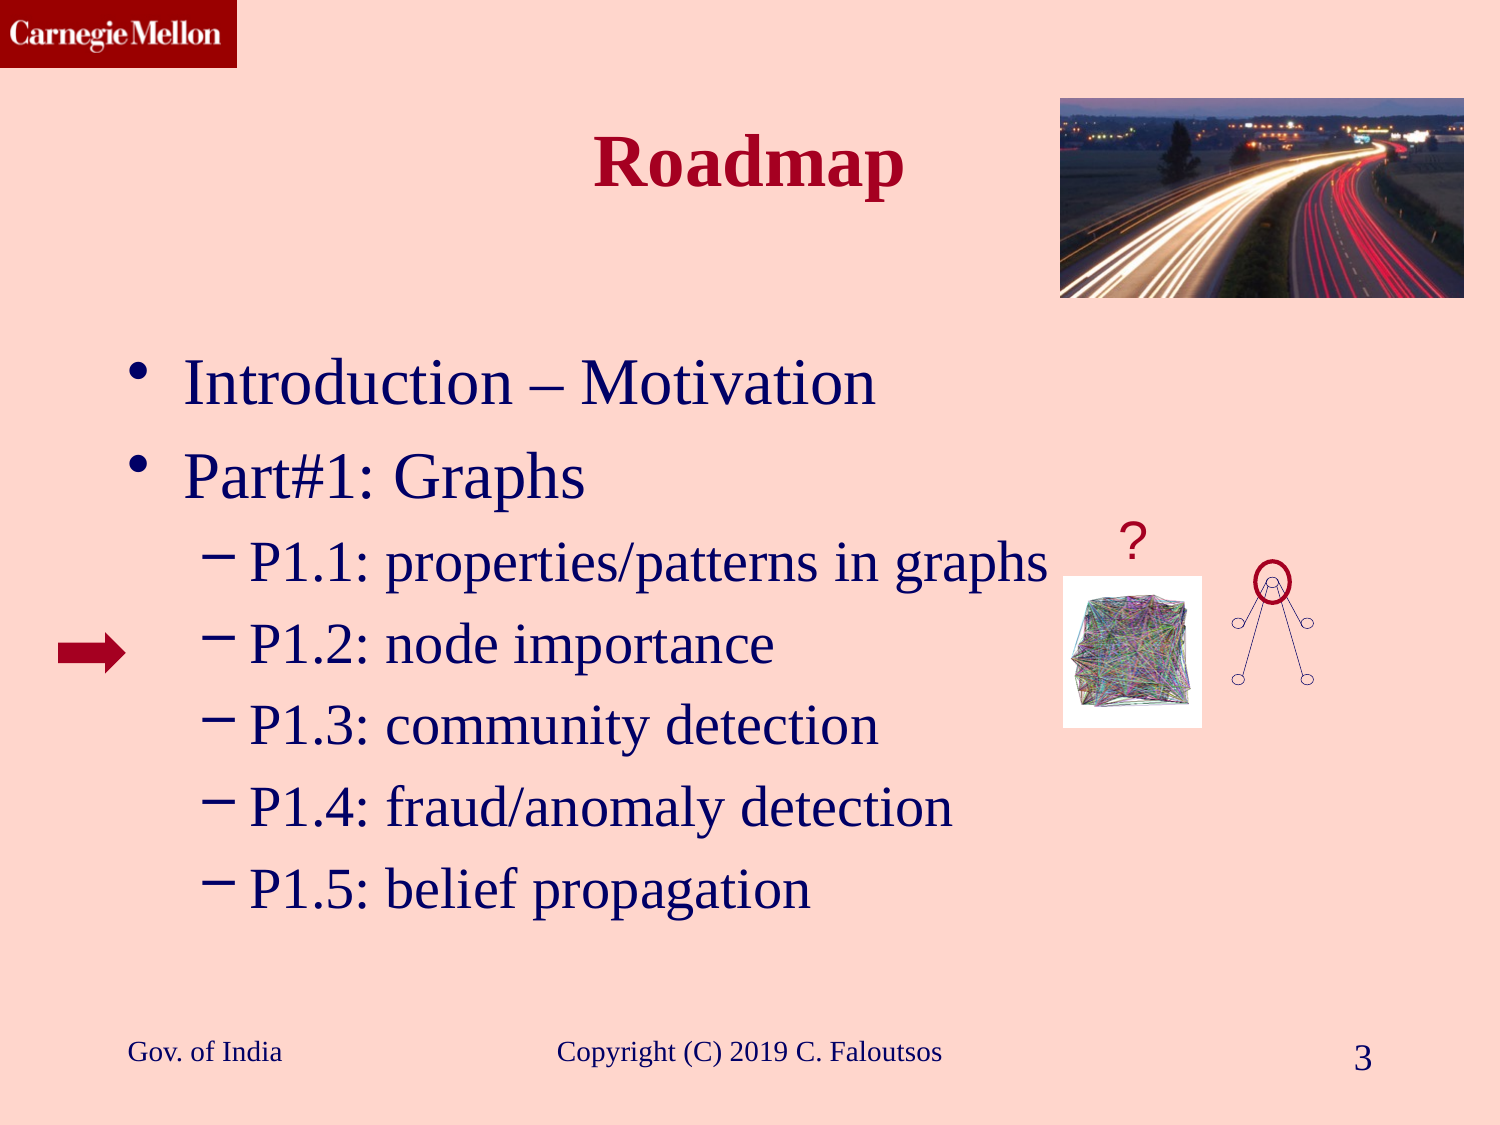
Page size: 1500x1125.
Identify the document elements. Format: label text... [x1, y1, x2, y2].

list Introduction – Motivation Part#1: Graphs P1.1: properties/patterns in graphs P1.2: node importance P1.3: community detection P1.4: fraud/anomaly detection P1.5: belief propagation [112, 237, 1388, 1001]
picture [0, 0, 237, 68]
text_box ? [1103, 497, 1164, 574]
text_box [58, 632, 126, 674]
slide_number 3 [1074, 1024, 1388, 1101]
footer Copyright (C) 2019 C. Faloutsos [512, 1024, 988, 1101]
text_box [1256, 561, 1289, 575]
slide_number Gov. of India [112, 1024, 426, 1101]
picture [1063, 576, 1202, 729]
picture [1060, 98, 1464, 299]
title Roadmap [112, 99, 1058, 213]
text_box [1231, 576, 1314, 686]
